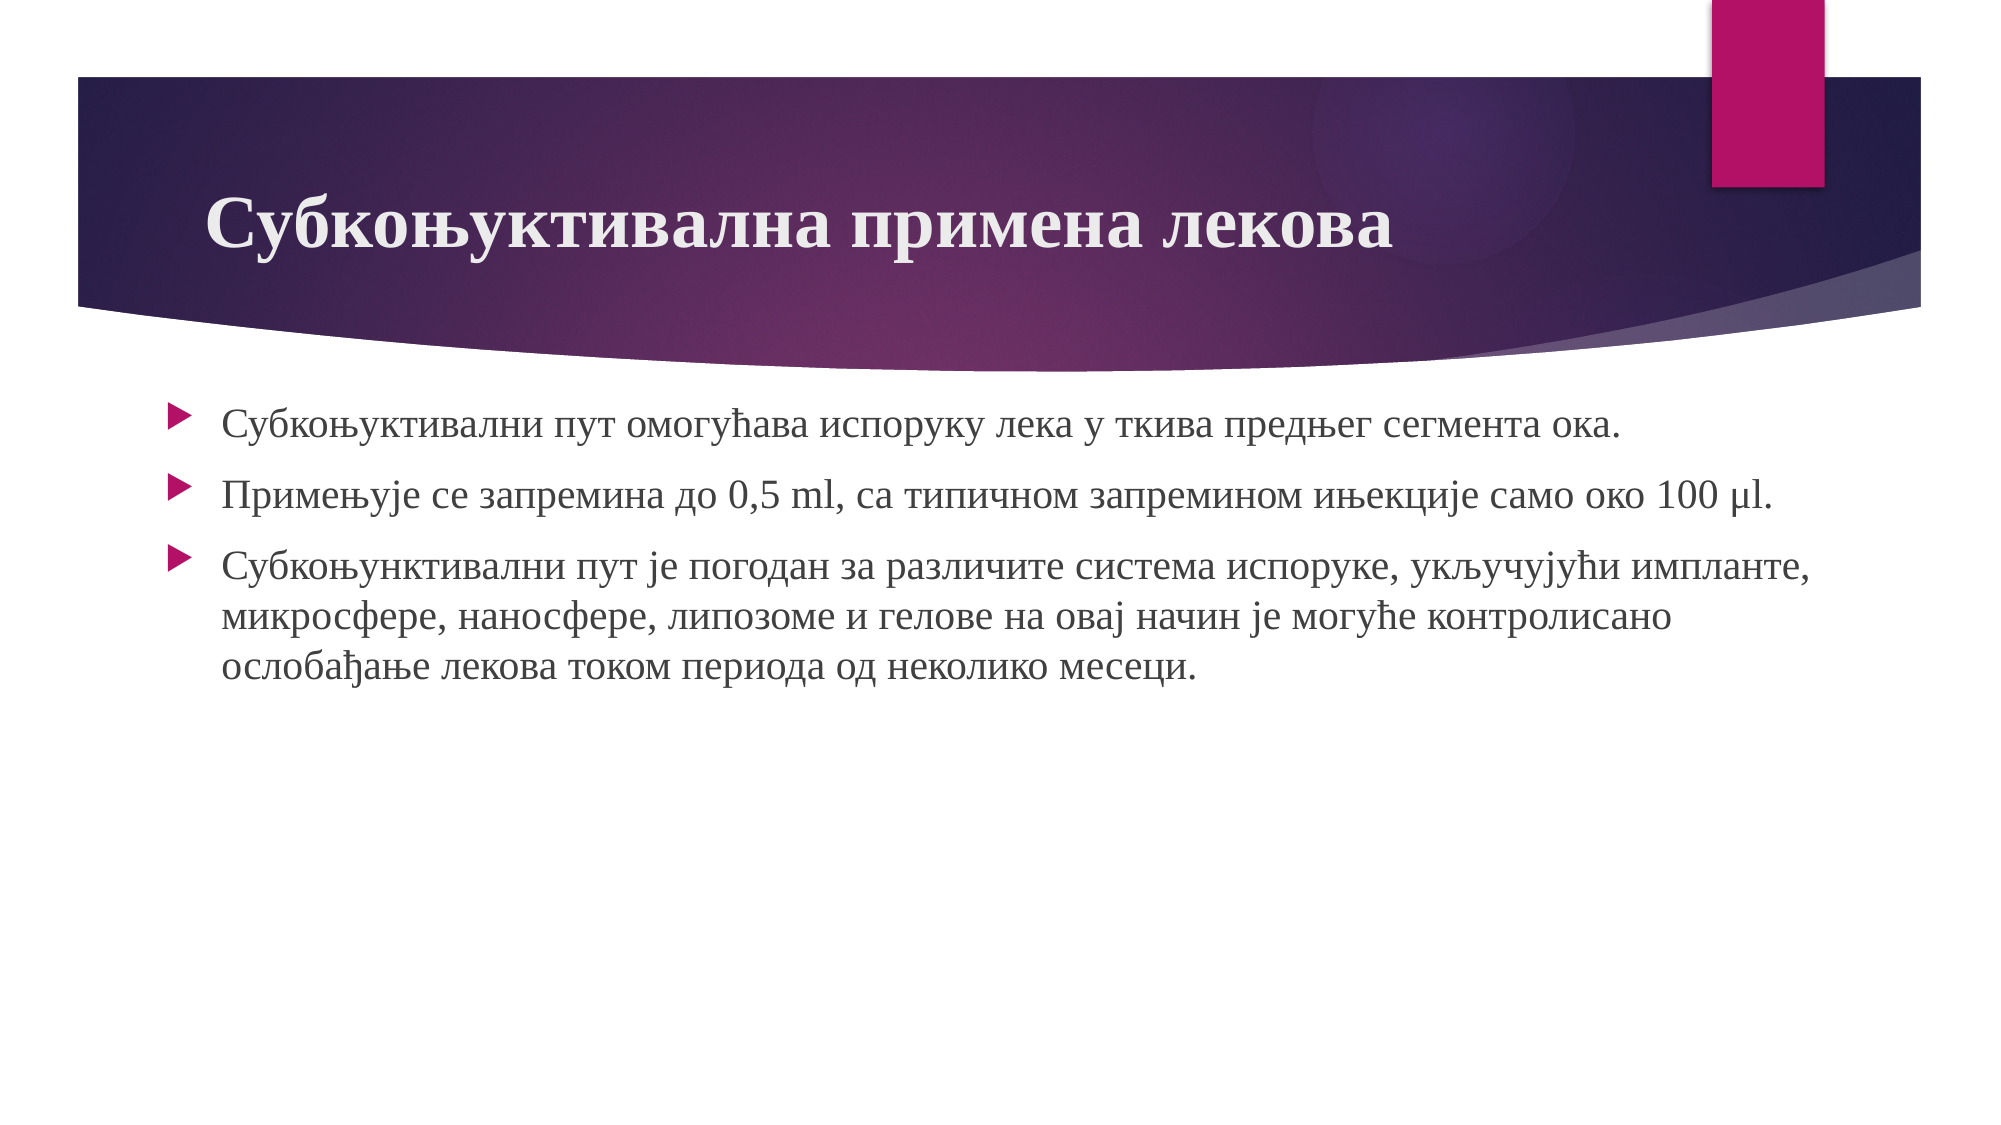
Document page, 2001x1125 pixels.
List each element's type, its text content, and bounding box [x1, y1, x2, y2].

list Субкоњуктивални пут омогућава испоруку лека у ткива предњег сегмента ока. Примењује се запремина до 0,5 ml, са типичном запремином ињекције само око 100 μl. Субкоњунктивални пут је погодан за различитe система испоруке, укључујући импланте, микросфере, наносфере, липозоме и гелове на овај начин је могуће контролисано ослобађање лекова током периода од неколико месеци. [149, 388, 1850, 919]
title Субкоњуктивална примена лекова [189, 159, 1627, 276]
